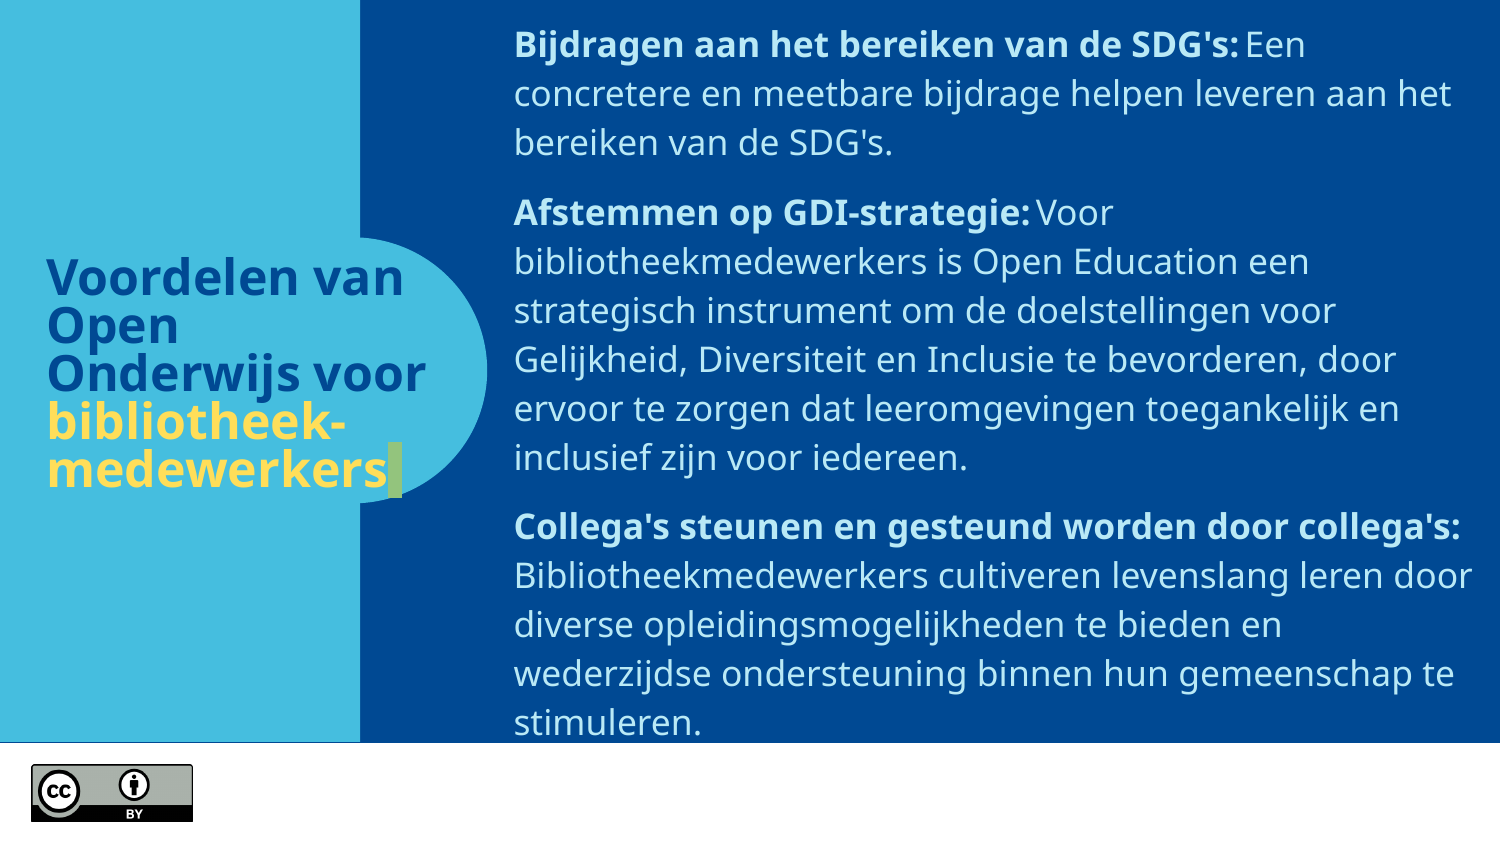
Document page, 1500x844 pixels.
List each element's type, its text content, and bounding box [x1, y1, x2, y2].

text_box Voordelen van Open Onderwijs voor bibliotheek- medewerkers [31, 242, 452, 513]
text_box [0, 750, 1500, 844]
text_box [317, 237, 389, 242]
picture [31, 764, 193, 822]
text_box [452, 280, 488, 461]
text_box [0, 0, 361, 742]
text_box Bijdragen aan het bereiken van de SDG's: Een concretere en meetbare bijdrage helpen leveren aan het bereiken van de SDG's. Afstemmen op GDI-strategie: Voor bibliotheekmedewerkers is Open Education een strategisch instrument om de doelstellingen voor Gelijkheid, Diversiteit en Inclusie te bevorderen, door ervoor te zorgen dat leeromgevingen toegankelijk en inclusief zijn voor iedereen. Collega's steunen en gesteund worden door collega's: Bibliotheekmedewerkers cultiveren levenslang leren door diverse opleidingsmogelijkheden te bieden en wederzijdse ondersteuning binnen hun gemeenschap te stimuleren. [498, 1, 1494, 741]
